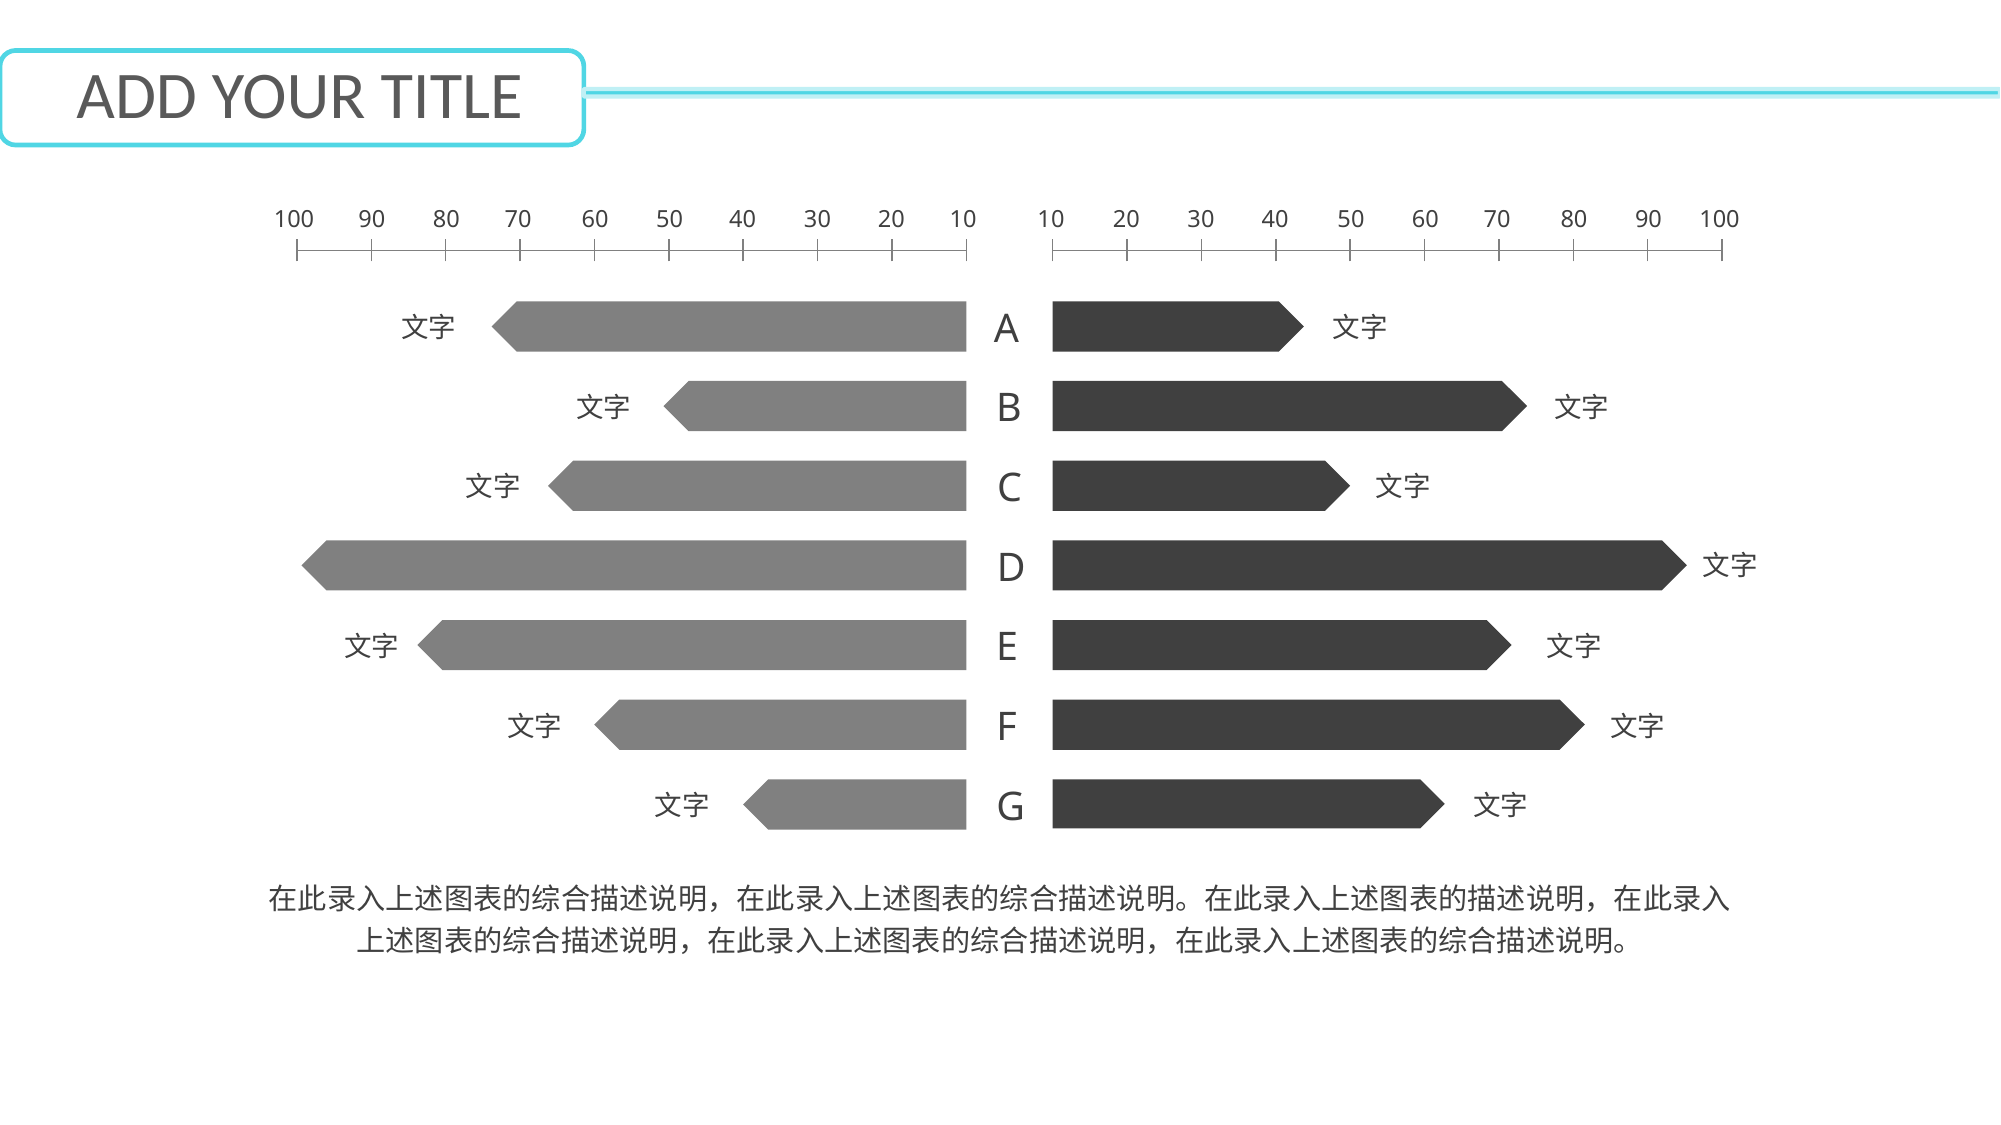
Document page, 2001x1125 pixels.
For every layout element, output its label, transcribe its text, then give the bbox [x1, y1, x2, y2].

text_box 文字 [1458, 780, 1544, 829]
text_box 80 [1545, 196, 1603, 237]
text_box [1050, 299, 1306, 354]
text_box 文字 [450, 461, 536, 510]
text_box 100 [1684, 196, 1755, 240]
text_box 文字 [1539, 382, 1625, 430]
text_box A [979, 295, 1034, 358]
text_box [592, 697, 969, 752]
text_box 100 [259, 196, 330, 240]
text_box [741, 777, 969, 832]
text_box 30 [789, 196, 846, 237]
text_box 10 [1022, 196, 1080, 240]
text_box [489, 299, 969, 354]
text_box [1050, 777, 1447, 831]
text_box 60 [566, 196, 624, 237]
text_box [0, 44, 2000, 146]
text_box [299, 538, 969, 593]
text_box [1050, 538, 1687, 593]
text_box F [981, 693, 1032, 756]
text_box 20 [863, 196, 920, 237]
text_box 60 [1397, 196, 1454, 237]
text_box [545, 458, 969, 514]
text_box 在此录入上述图表的综合描述说明，在此录入上述图表的综合描述说明。在此录入上述图表的描述说明，在此录入上述图表的综合描述说明，在此录入上述图表的综合描述说明，在此录入上述图表的综合描述说明。 [245, 865, 1755, 965]
text_box 70 [1468, 196, 1526, 237]
text_box B [981, 374, 1037, 437]
text_box 70 [489, 196, 547, 237]
text_box 文字 [1361, 461, 1446, 510]
text_box C [982, 454, 1037, 517]
text_box G [981, 773, 1041, 836]
text_box 文字 [1531, 621, 1617, 669]
text_box [1050, 378, 1530, 434]
text_box [1050, 617, 1514, 673]
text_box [296, 239, 967, 262]
text_box 50 [1322, 196, 1380, 237]
text_box 80 [418, 196, 475, 237]
text_box 文字 [1317, 302, 1403, 351]
text_box 30 [1172, 196, 1230, 237]
text_box [1050, 458, 1353, 514]
text_box 90 [1620, 196, 1677, 237]
text_box 文字 [639, 780, 725, 829]
text_box 40 [714, 196, 771, 237]
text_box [1052, 239, 1723, 262]
text_box [661, 378, 969, 434]
text_box 文字 [329, 621, 415, 669]
text_box 10 [934, 196, 992, 240]
text_box [1050, 697, 1587, 752]
text_box E [981, 613, 1034, 676]
text_box [415, 617, 969, 673]
text_box 40 [1246, 196, 1304, 237]
text_box D [982, 534, 1041, 597]
text_box 90 [343, 196, 401, 237]
text_box 文字 [386, 302, 472, 351]
text_box 文字 [1687, 540, 1773, 589]
text_box 文字 [1595, 700, 1680, 749]
text_box 50 [641, 196, 698, 237]
text_box 文字 [492, 700, 578, 749]
text_box 文字 [561, 382, 647, 430]
text_box 20 [1098, 196, 1155, 237]
